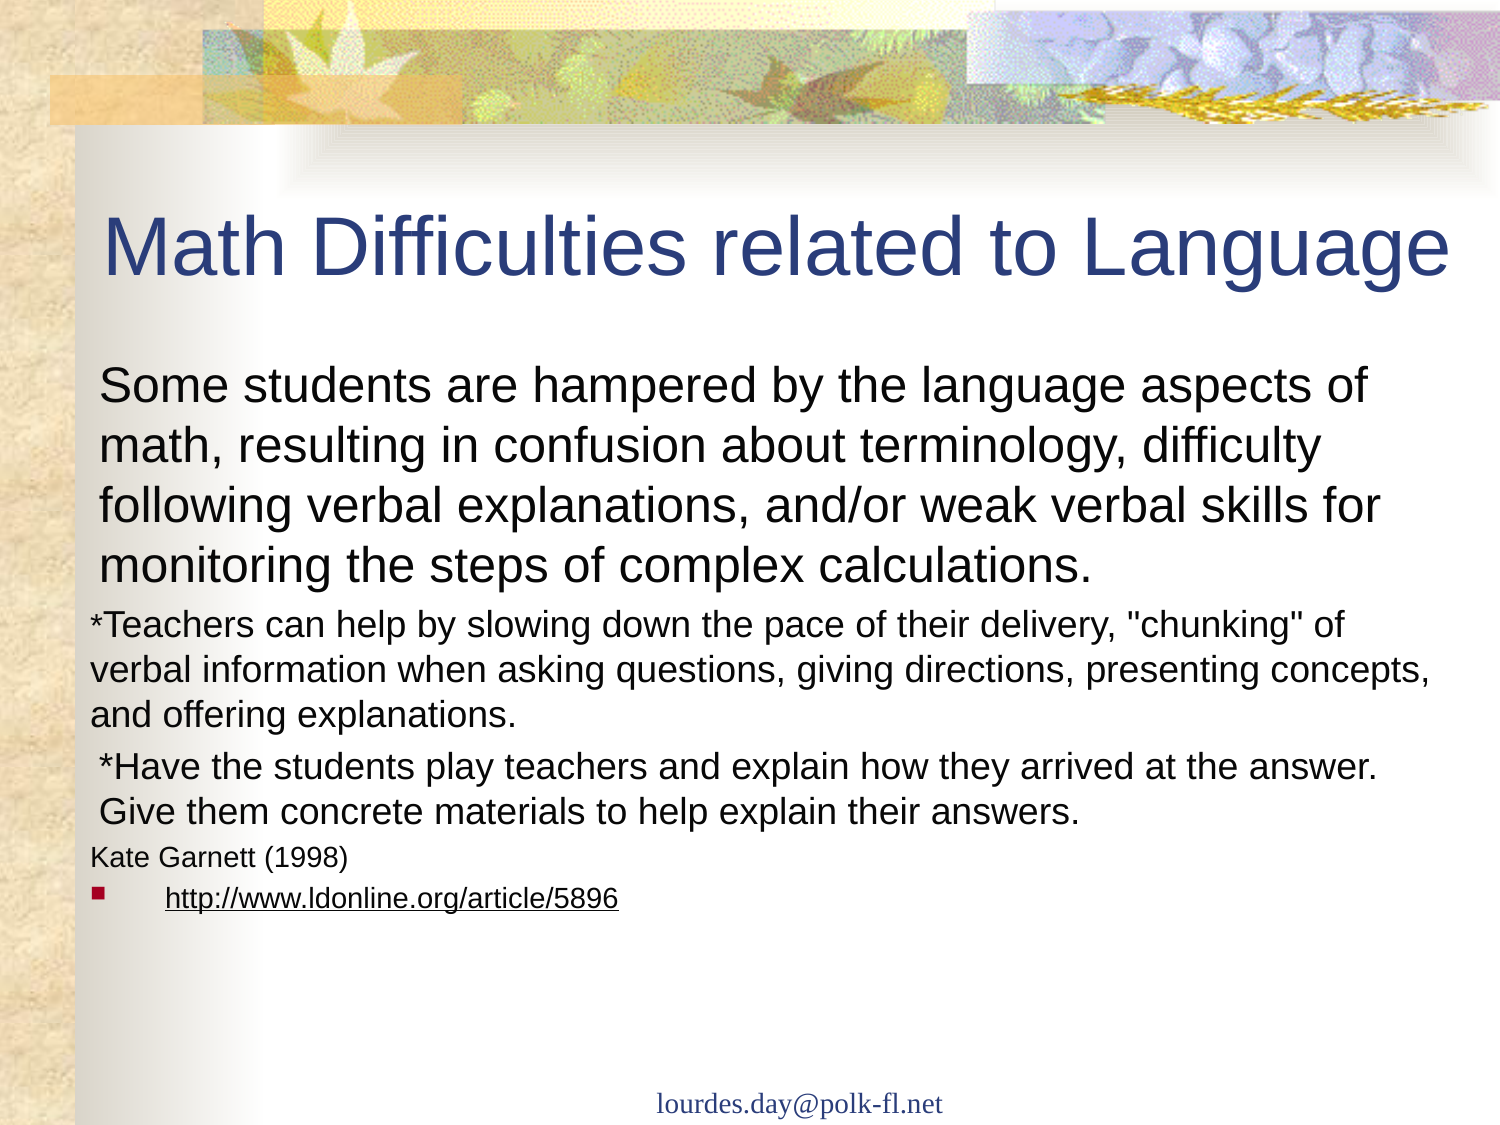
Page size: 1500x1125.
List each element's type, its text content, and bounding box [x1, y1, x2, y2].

list Some students are hampered by the language aspects of math, resulting in confusion about terminology, difficulty following verbal explanations, and/or weak verbal skills for monitoring the steps of complex calculations. *Teachers can help by slowing down the pace of their delivery, "chunking" of verbal information when asking questions, giving directions, presenting concepts, and offering explanations. *Have the students play teachers and explain how they arrived at the answer. Give them concrete materials to help explain their answers. Kate Garnett (1998) http://www.ldonline.org/article/5896 [74, 344, 1451, 1020]
picture [0, 0, 1500, 1125]
title Math Difficulties related to Language [87, 112, 1500, 301]
footer lourdes.day@polk-fl.net [562, 1051, 1038, 1125]
